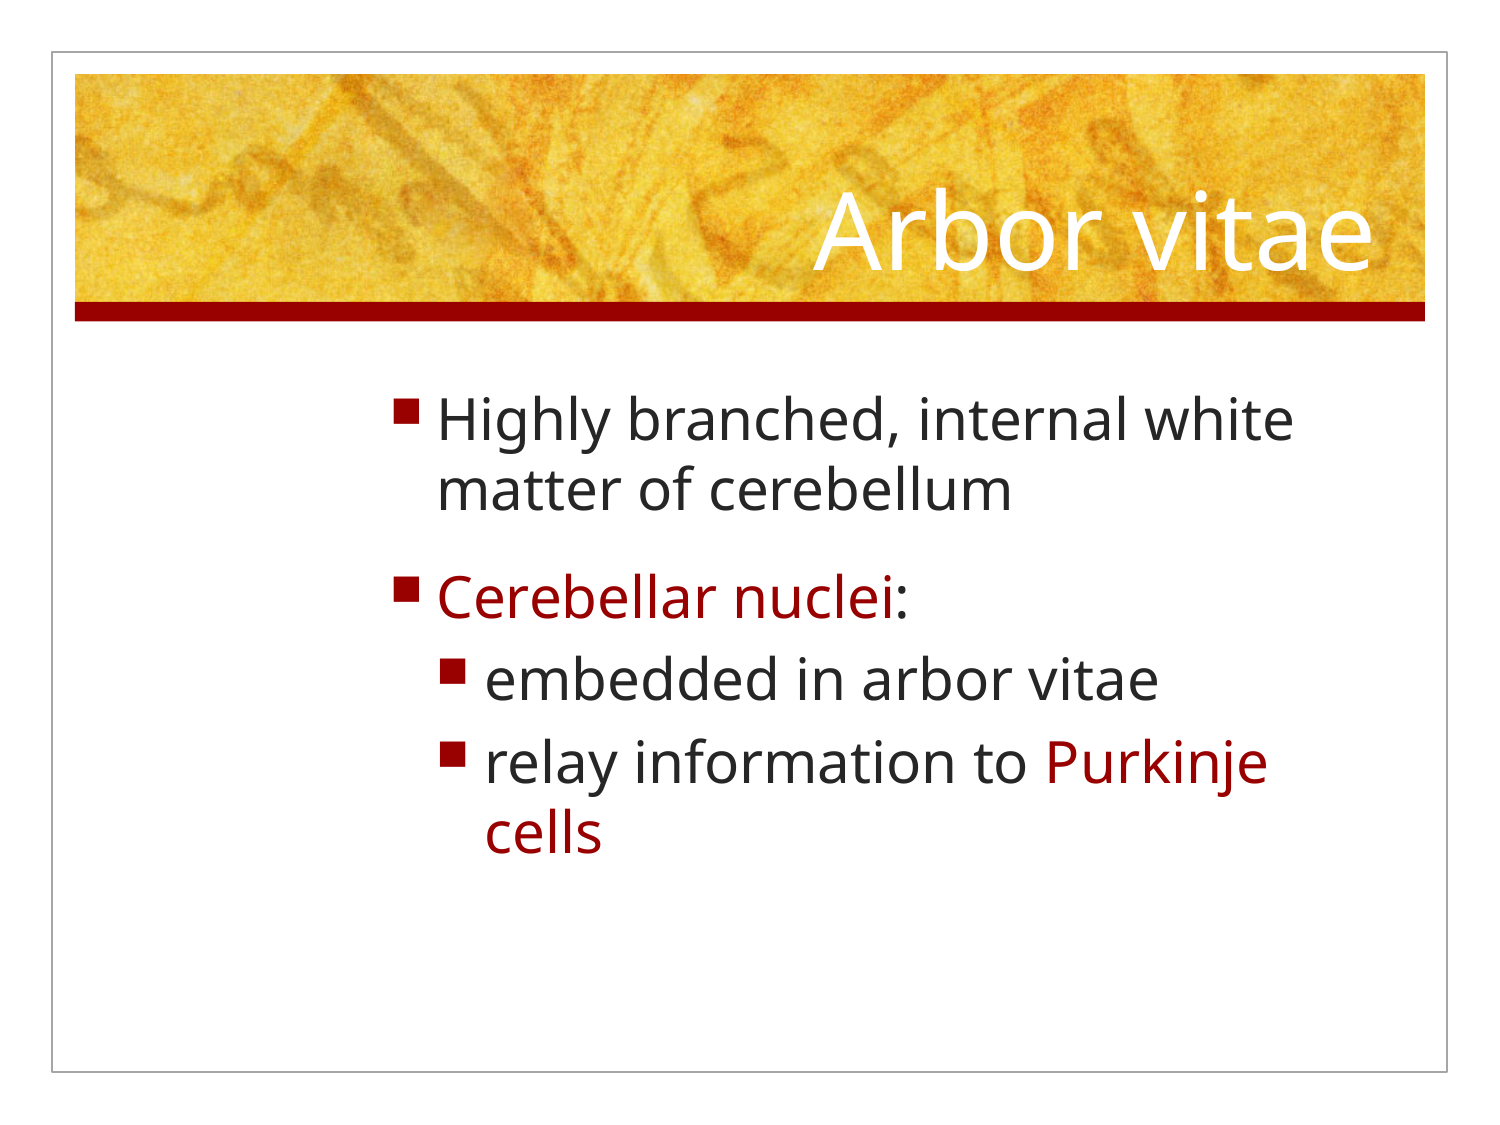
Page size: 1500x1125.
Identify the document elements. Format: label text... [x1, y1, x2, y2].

list Highly branched, internal white matter of cerebellum Cerebellar nuclei: embedded in arbor vitae relay information to Purkinje cells [375, 375, 1392, 1005]
picture [75, 74, 1425, 301]
title Arbor vitae [108, 74, 1392, 292]
